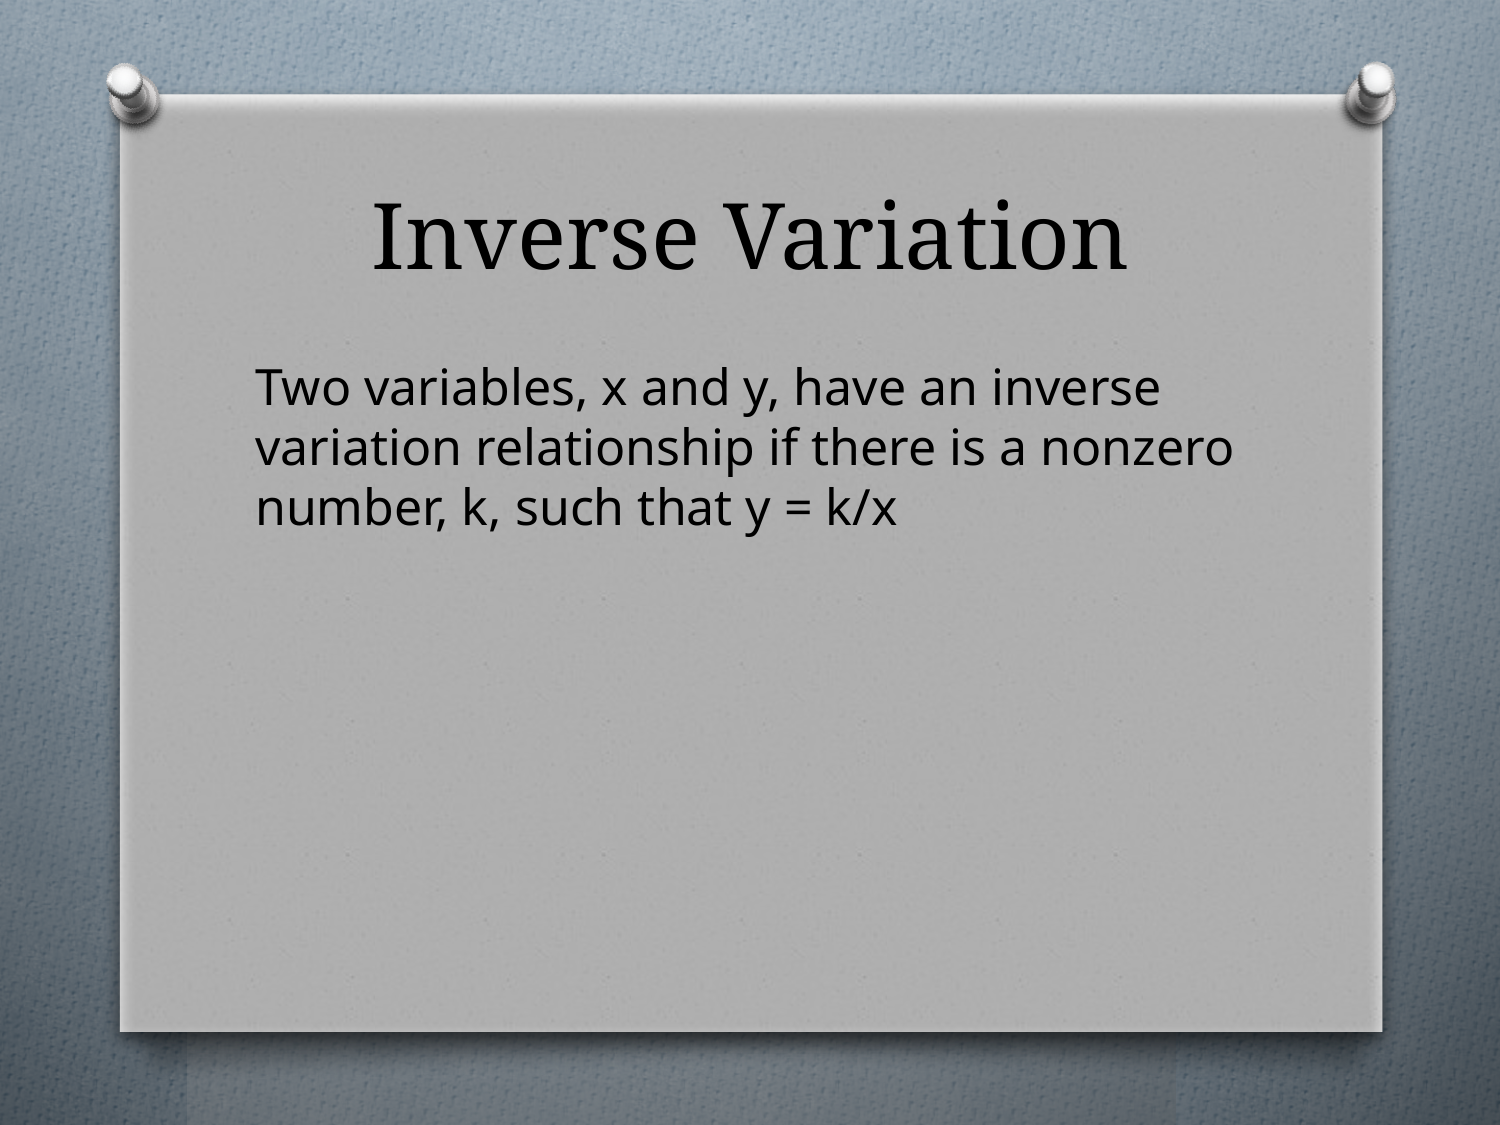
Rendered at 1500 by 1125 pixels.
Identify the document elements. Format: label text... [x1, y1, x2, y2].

picture [75, 29, 198, 153]
list Two variables, x and y, have an inverse variation relationship if there is a nonzero number, k, such that y = k/x [240, 347, 1257, 939]
picture [1317, 35, 1439, 156]
title Inverse Variation [179, 134, 1323, 332]
